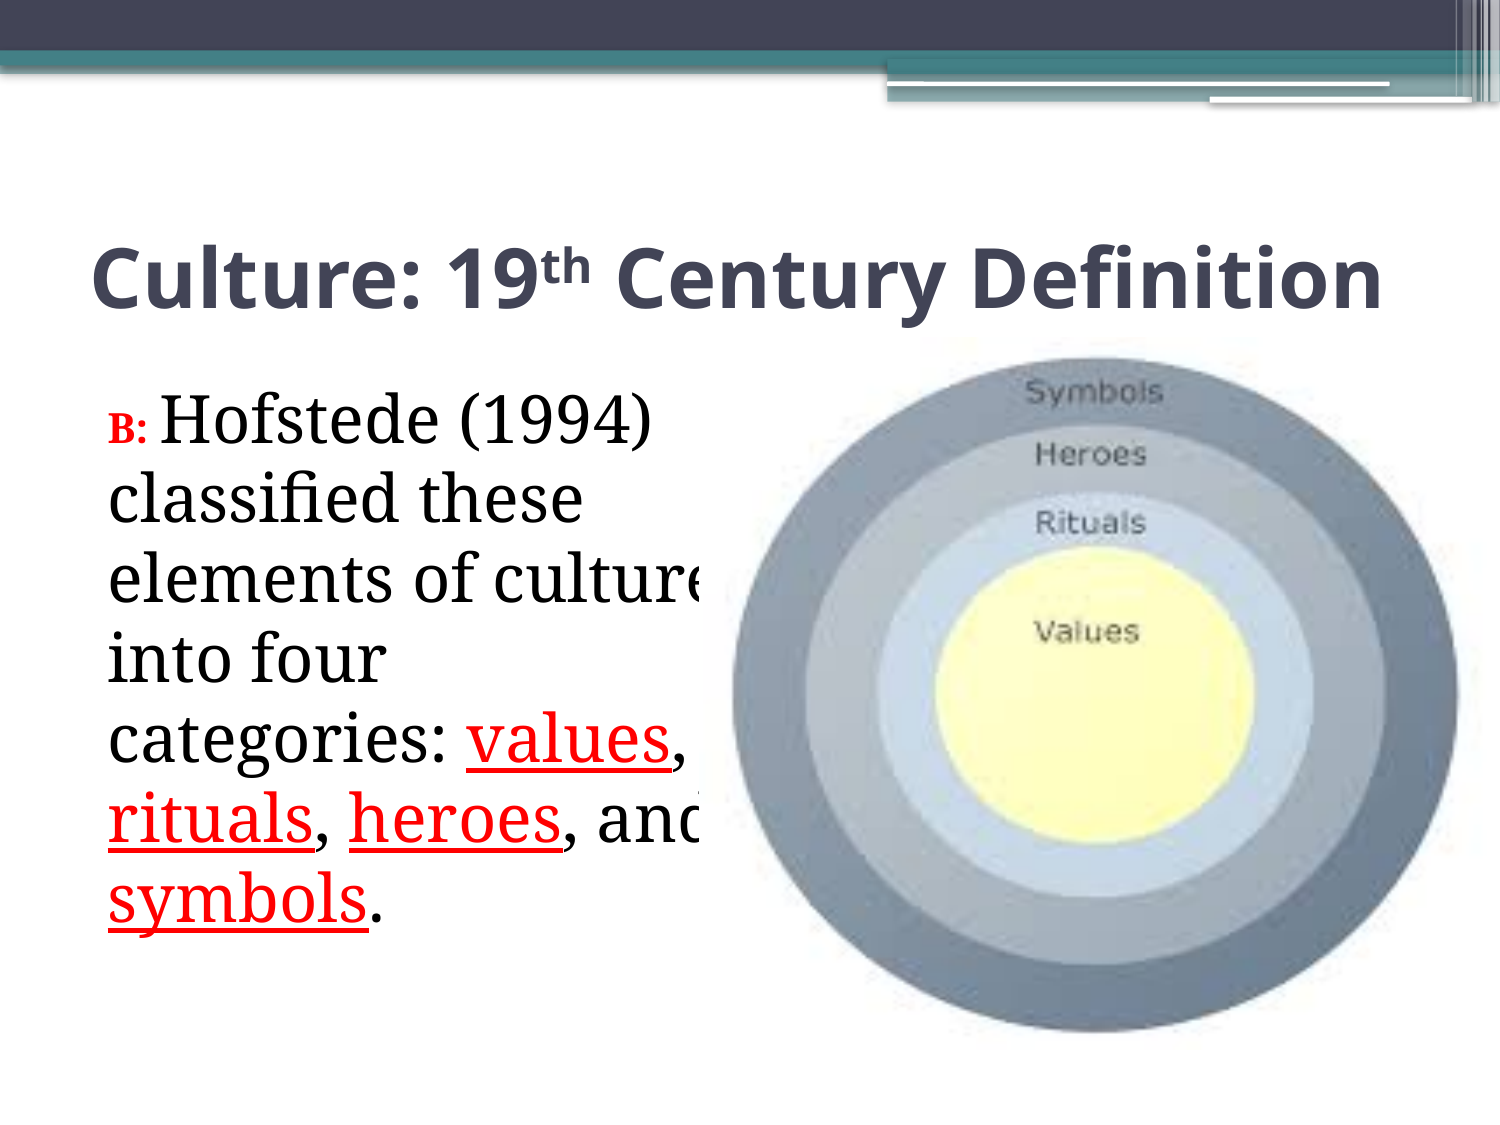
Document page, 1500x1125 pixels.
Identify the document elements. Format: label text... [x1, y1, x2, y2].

title Culture: 19th Century Definition [75, 187, 1425, 363]
list B: Hofstede (1994) classified these elements of culture into four categories: values, rituals, heroes, and symbols. [75, 368, 738, 1112]
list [699, 337, 1500, 1051]
